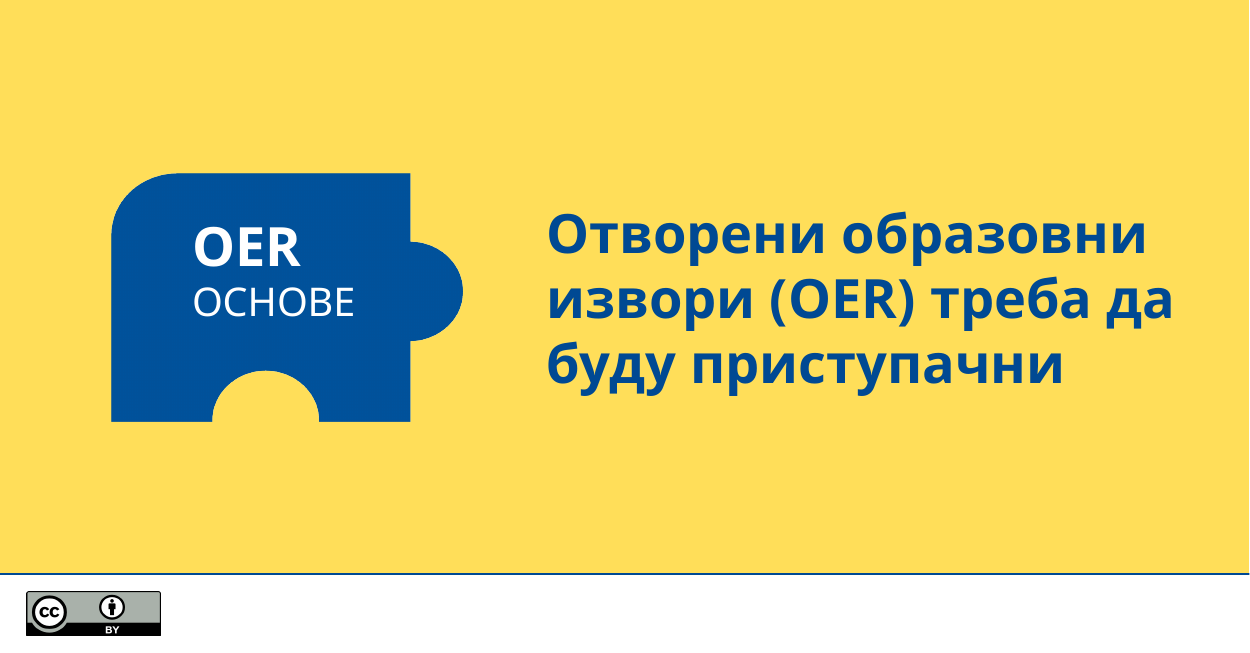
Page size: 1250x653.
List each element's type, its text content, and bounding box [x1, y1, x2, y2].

text_box OER ОСНОВЕ [468, 199, 718, 337]
picture [25, 591, 161, 636]
picture [111, 173, 463, 422]
text_box Отворени образовни извори (OER) треба да буду приступачни [534, 186, 1190, 406]
text_box [0, 581, 1250, 653]
